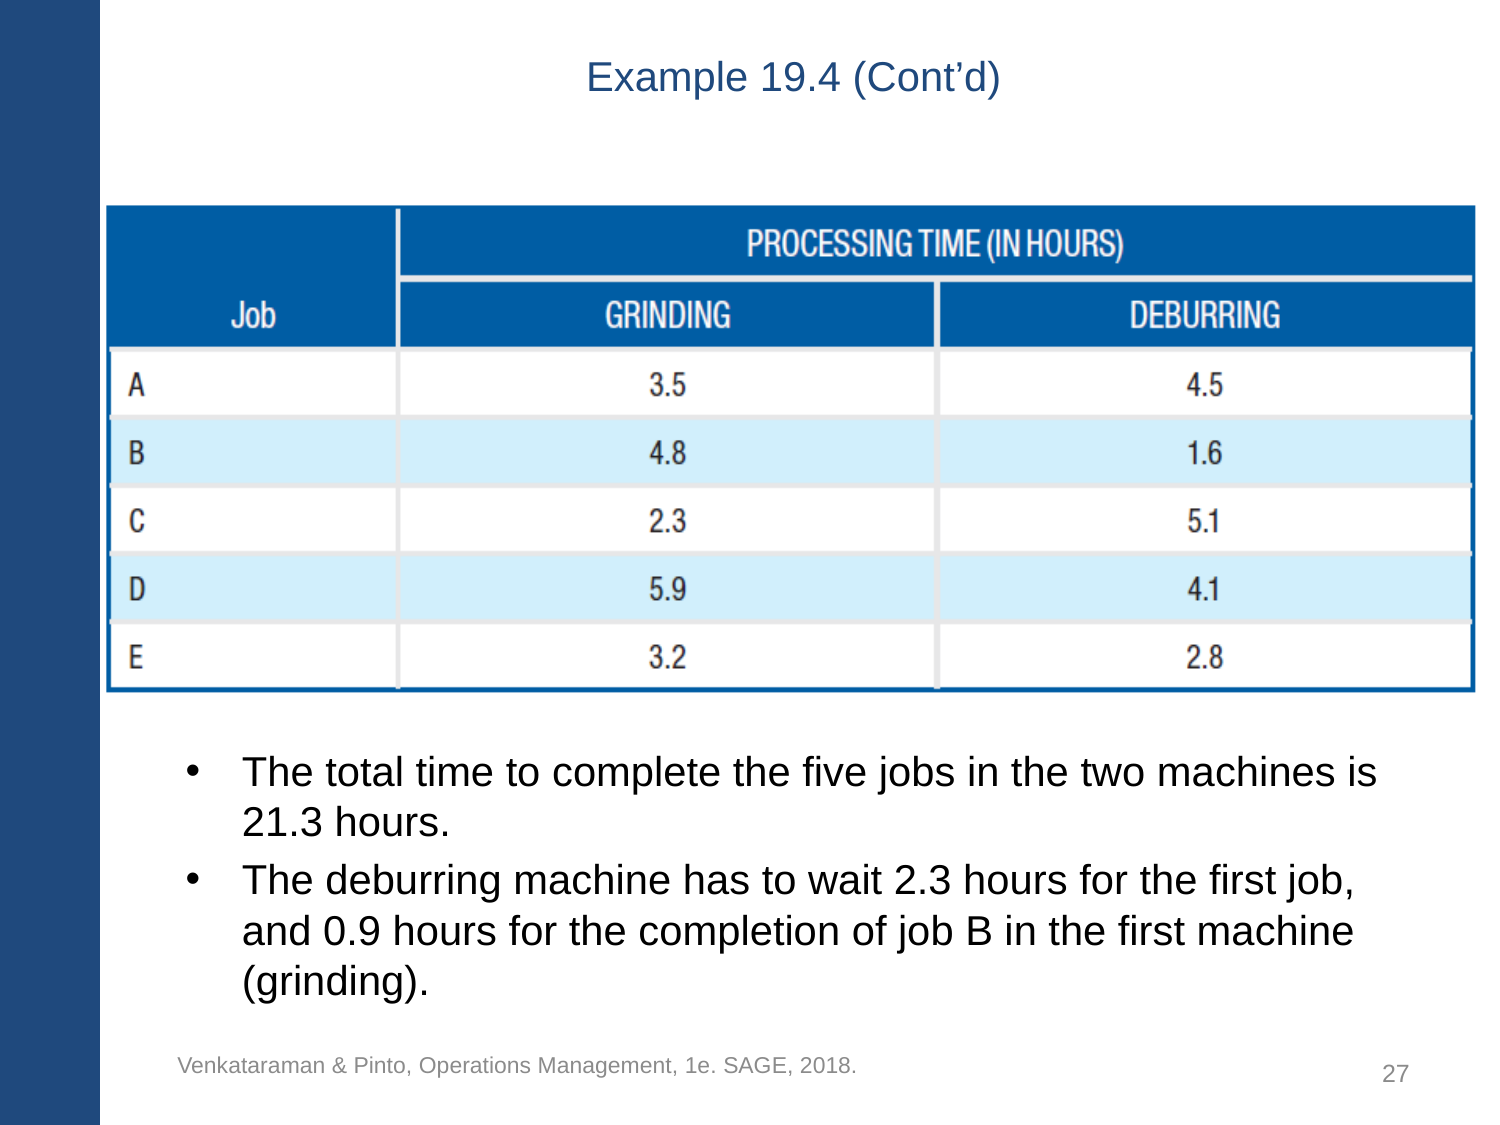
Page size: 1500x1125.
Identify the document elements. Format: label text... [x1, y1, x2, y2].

footer Venkataraman & Pinto, Operations Management, 1e. SAGE, 2018. [162, 1042, 1313, 1103]
list The total time to complete the five jobs in the two machines is 21.3 hours. The deburring machine has to wait 2.3 hours for the first job, and 0.9 hours for the completion of job B in the first machine (grinding). [170, 737, 1434, 963]
picture [105, 187, 1499, 726]
title Example 19.4 (Cont’d) [162, 12, 1425, 138]
slide_number 27 [1350, 1042, 1425, 1103]
